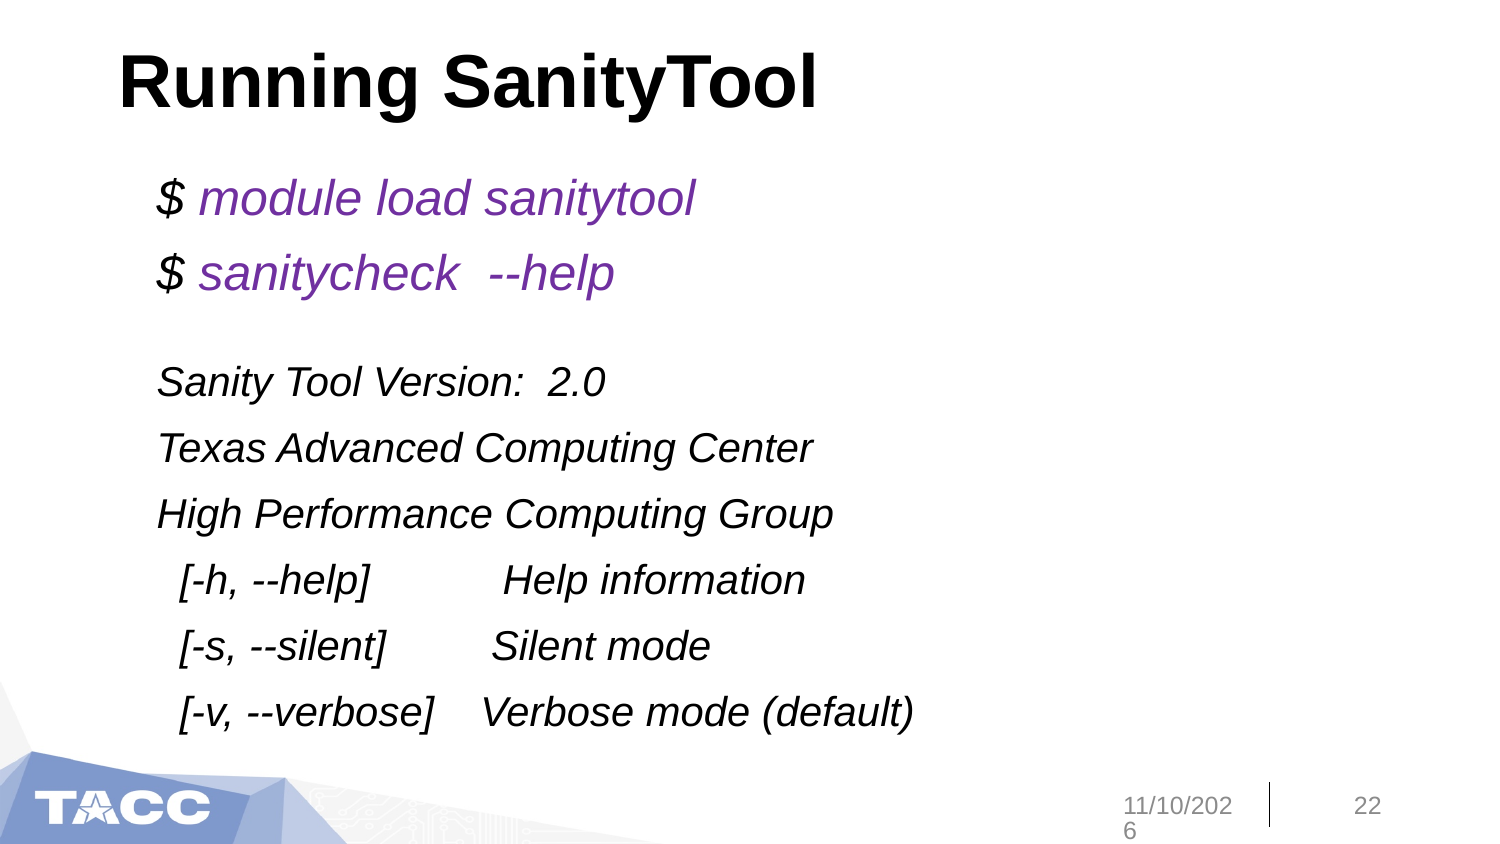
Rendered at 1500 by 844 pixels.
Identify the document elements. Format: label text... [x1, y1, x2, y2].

slide_number 22 [1284, 782, 1397, 827]
title Running SanityTool [103, 1, 1397, 165]
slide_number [1108, 782, 1255, 827]
list $ module load sanitytool $ sanitycheck --help Sanity Tool Version: 2.0 Texas Advanced Computing Center High Performance Computing Group [-h, --help] Help information [-s, --silent] Silent mode [-v, --verbose] Verbose mode (default) [141, 164, 1436, 763]
picture [0, 0, 1500, 844]
